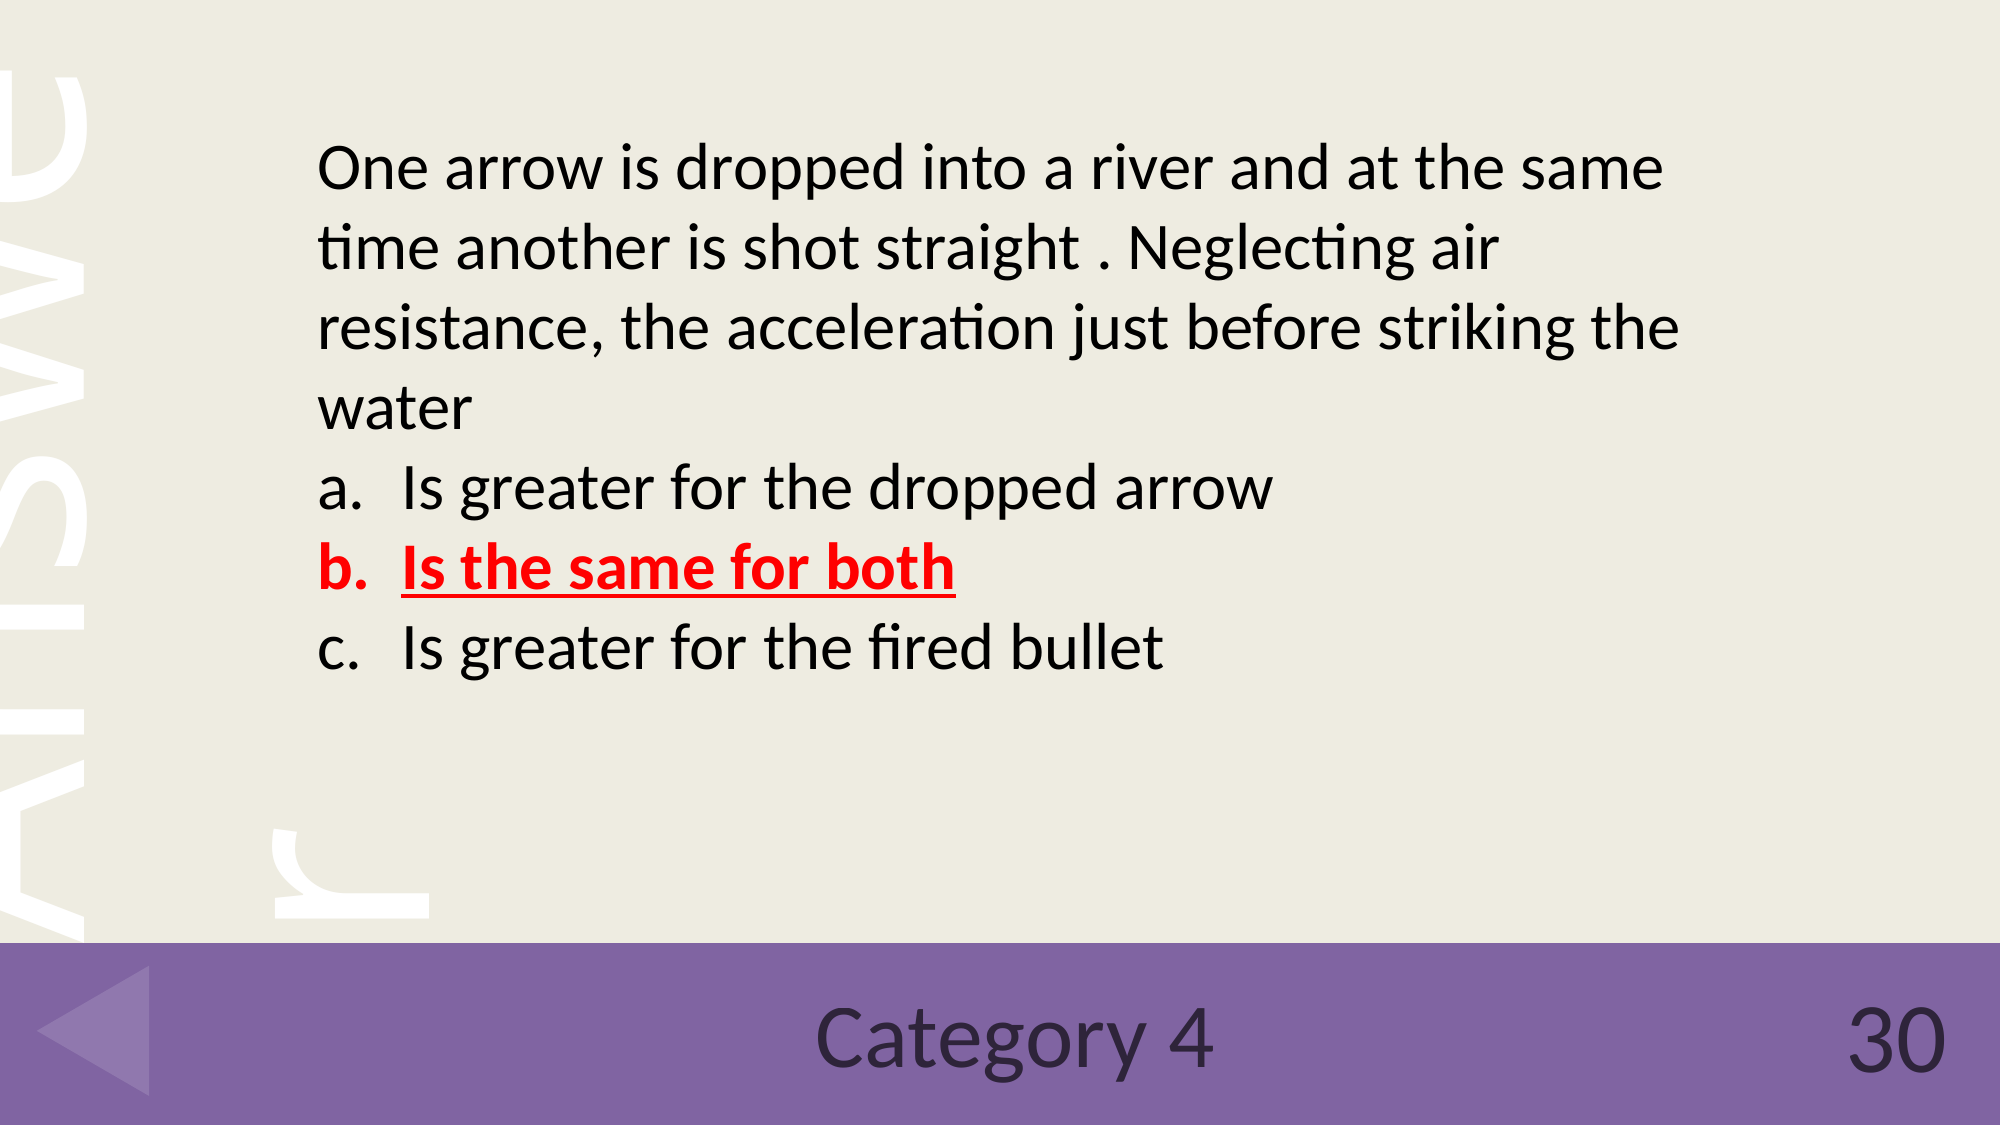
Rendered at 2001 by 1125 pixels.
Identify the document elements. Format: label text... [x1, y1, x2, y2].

list 30 [1916, 967, 1963, 1097]
title Category 4 [115, 937, 1916, 1125]
list One arrow is dropped into a river and at the same time another is shot straight . Neglecting air resistance, the acceleration just before striking the water Is greater for the dropped arrow Is the same for both Is greater for the fired bullet [302, 169, 1760, 636]
